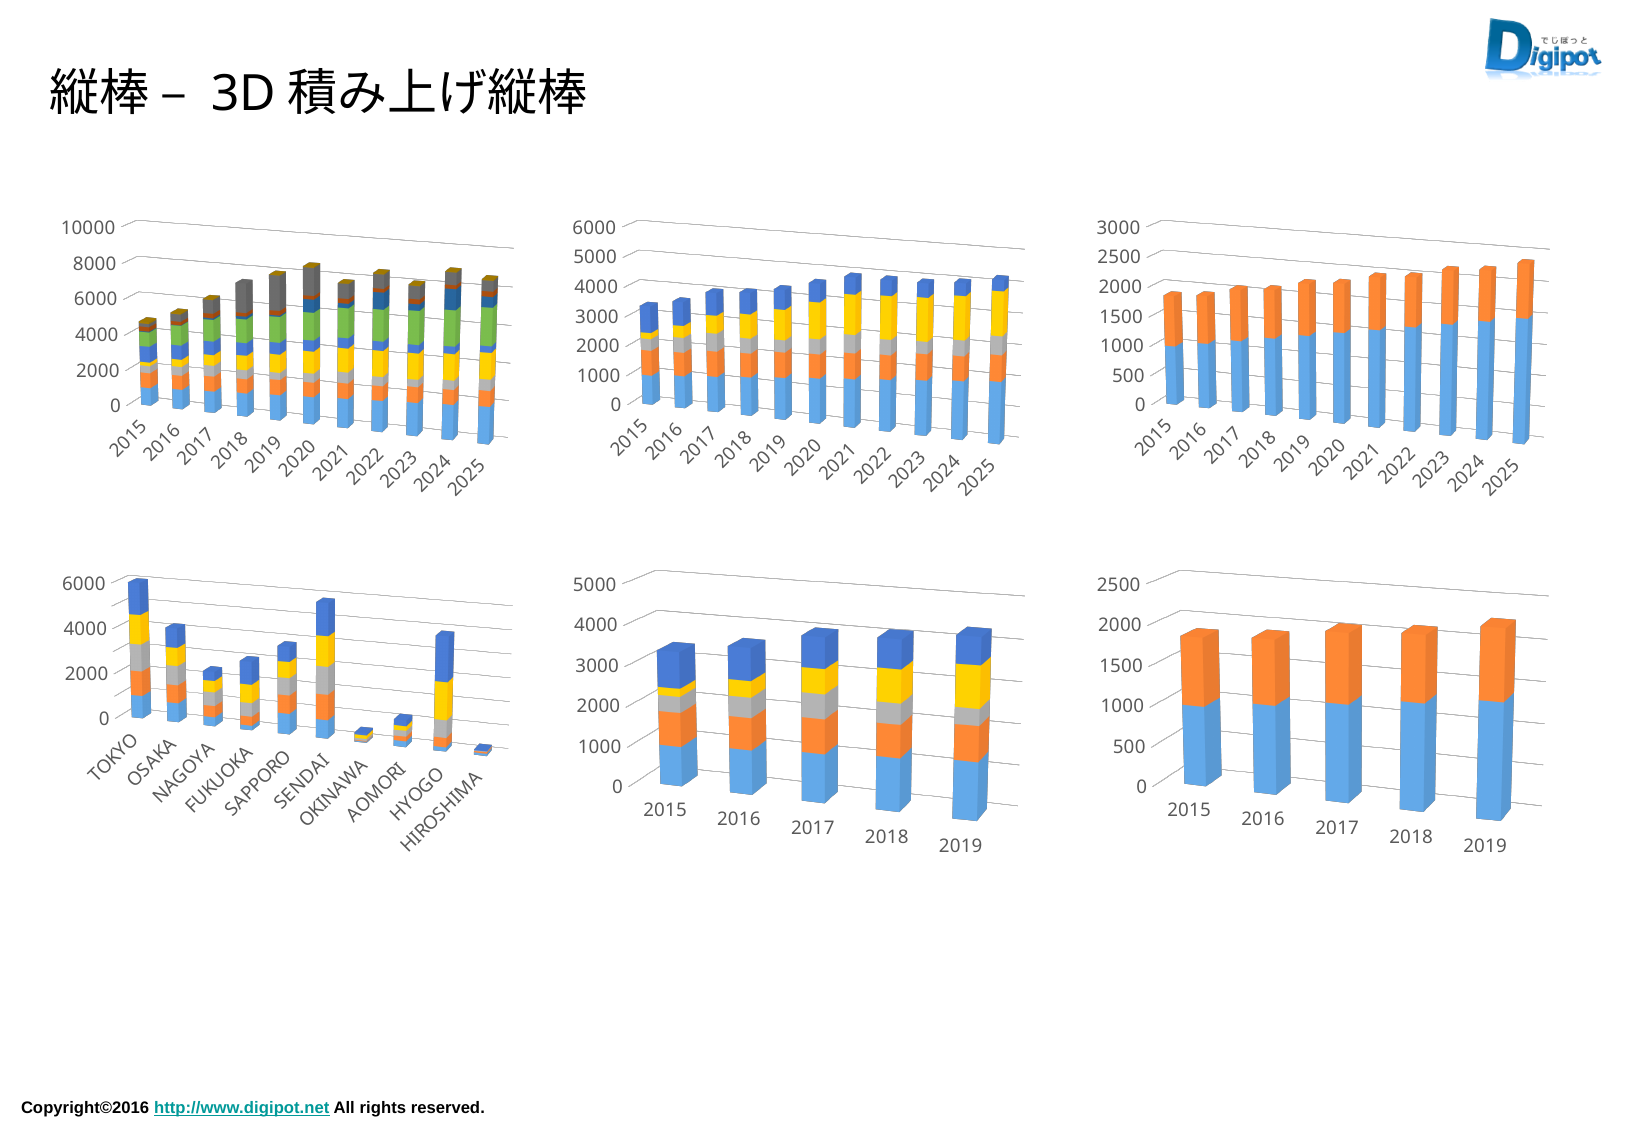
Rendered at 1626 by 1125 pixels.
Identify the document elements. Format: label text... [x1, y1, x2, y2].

chart [37, 207, 538, 509]
chart [548, 207, 1049, 509]
chart [37, 564, 538, 865]
picture [1485, 18, 1602, 82]
text_box 縦棒 – 3D積み上げ縦棒 [34, 53, 603, 128]
chart [1072, 564, 1574, 865]
chart [1072, 207, 1574, 509]
chart [548, 564, 1049, 865]
